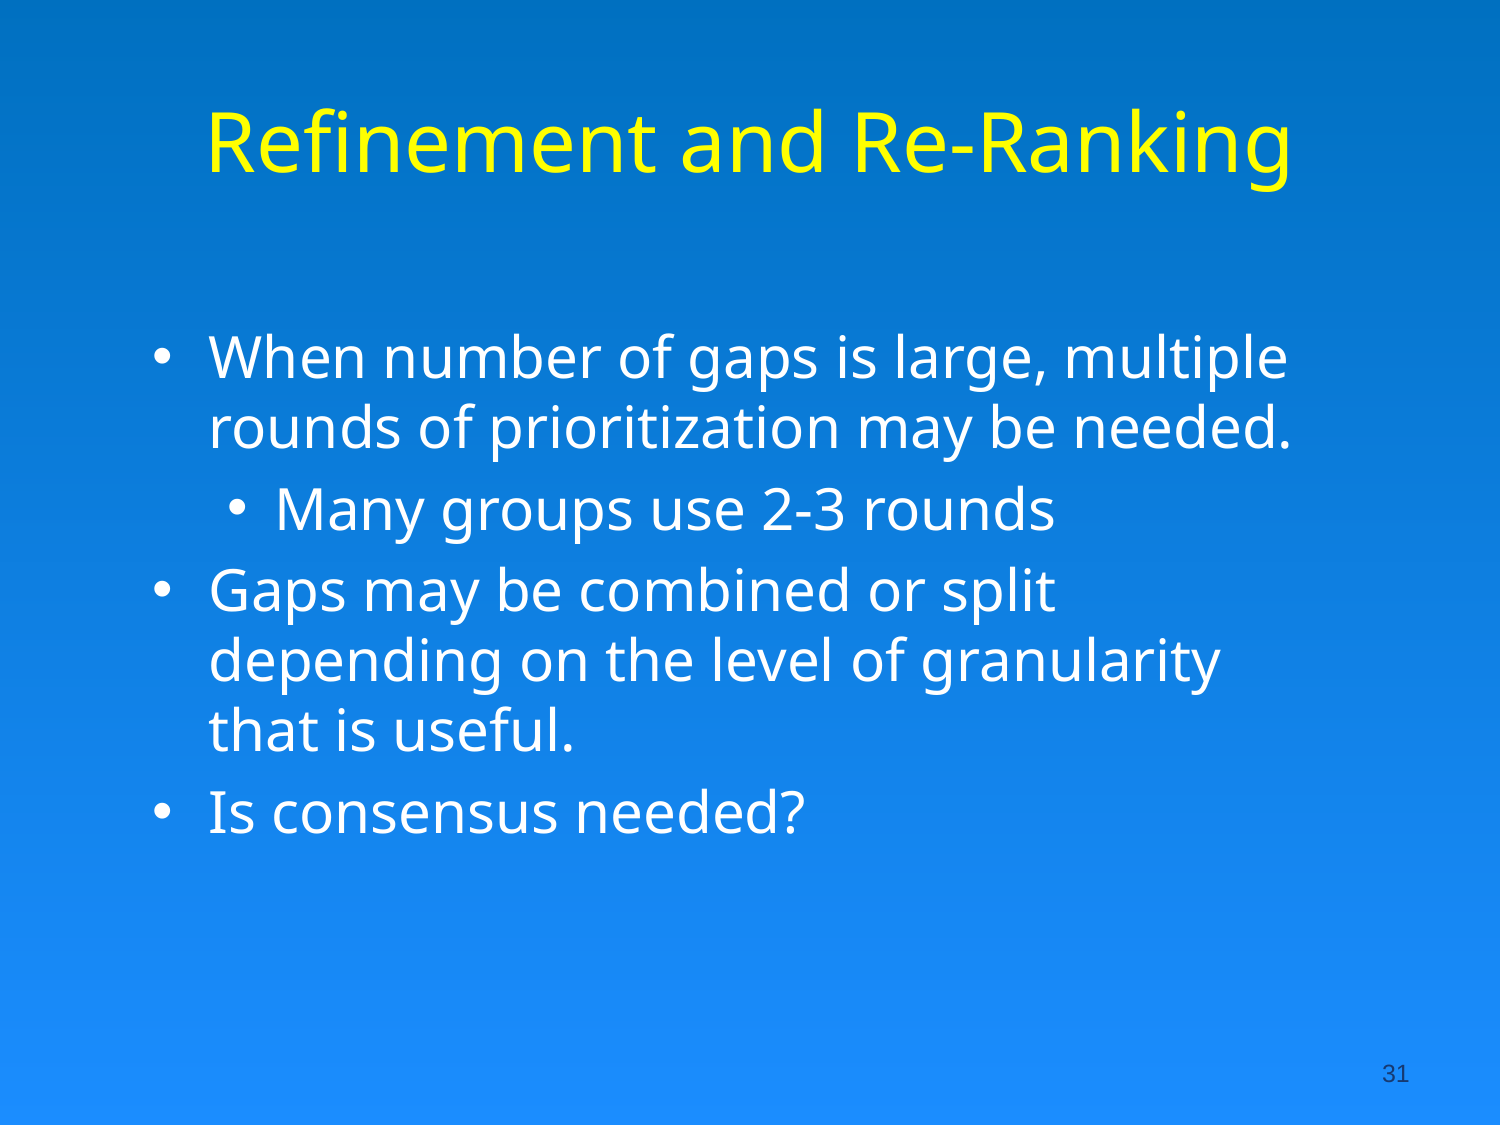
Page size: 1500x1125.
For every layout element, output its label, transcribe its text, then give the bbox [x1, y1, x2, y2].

list When number of gaps is large, multiple rounds of prioritization may be needed. Many groups use 2-3 rounds Gaps may be combined or split depending on the level of granularity that is useful. Is consensus needed? [137, 312, 1363, 826]
title Refinement and Re-Ranking [78, 52, 1422, 226]
slide_number 31 [1074, 1042, 1425, 1103]
